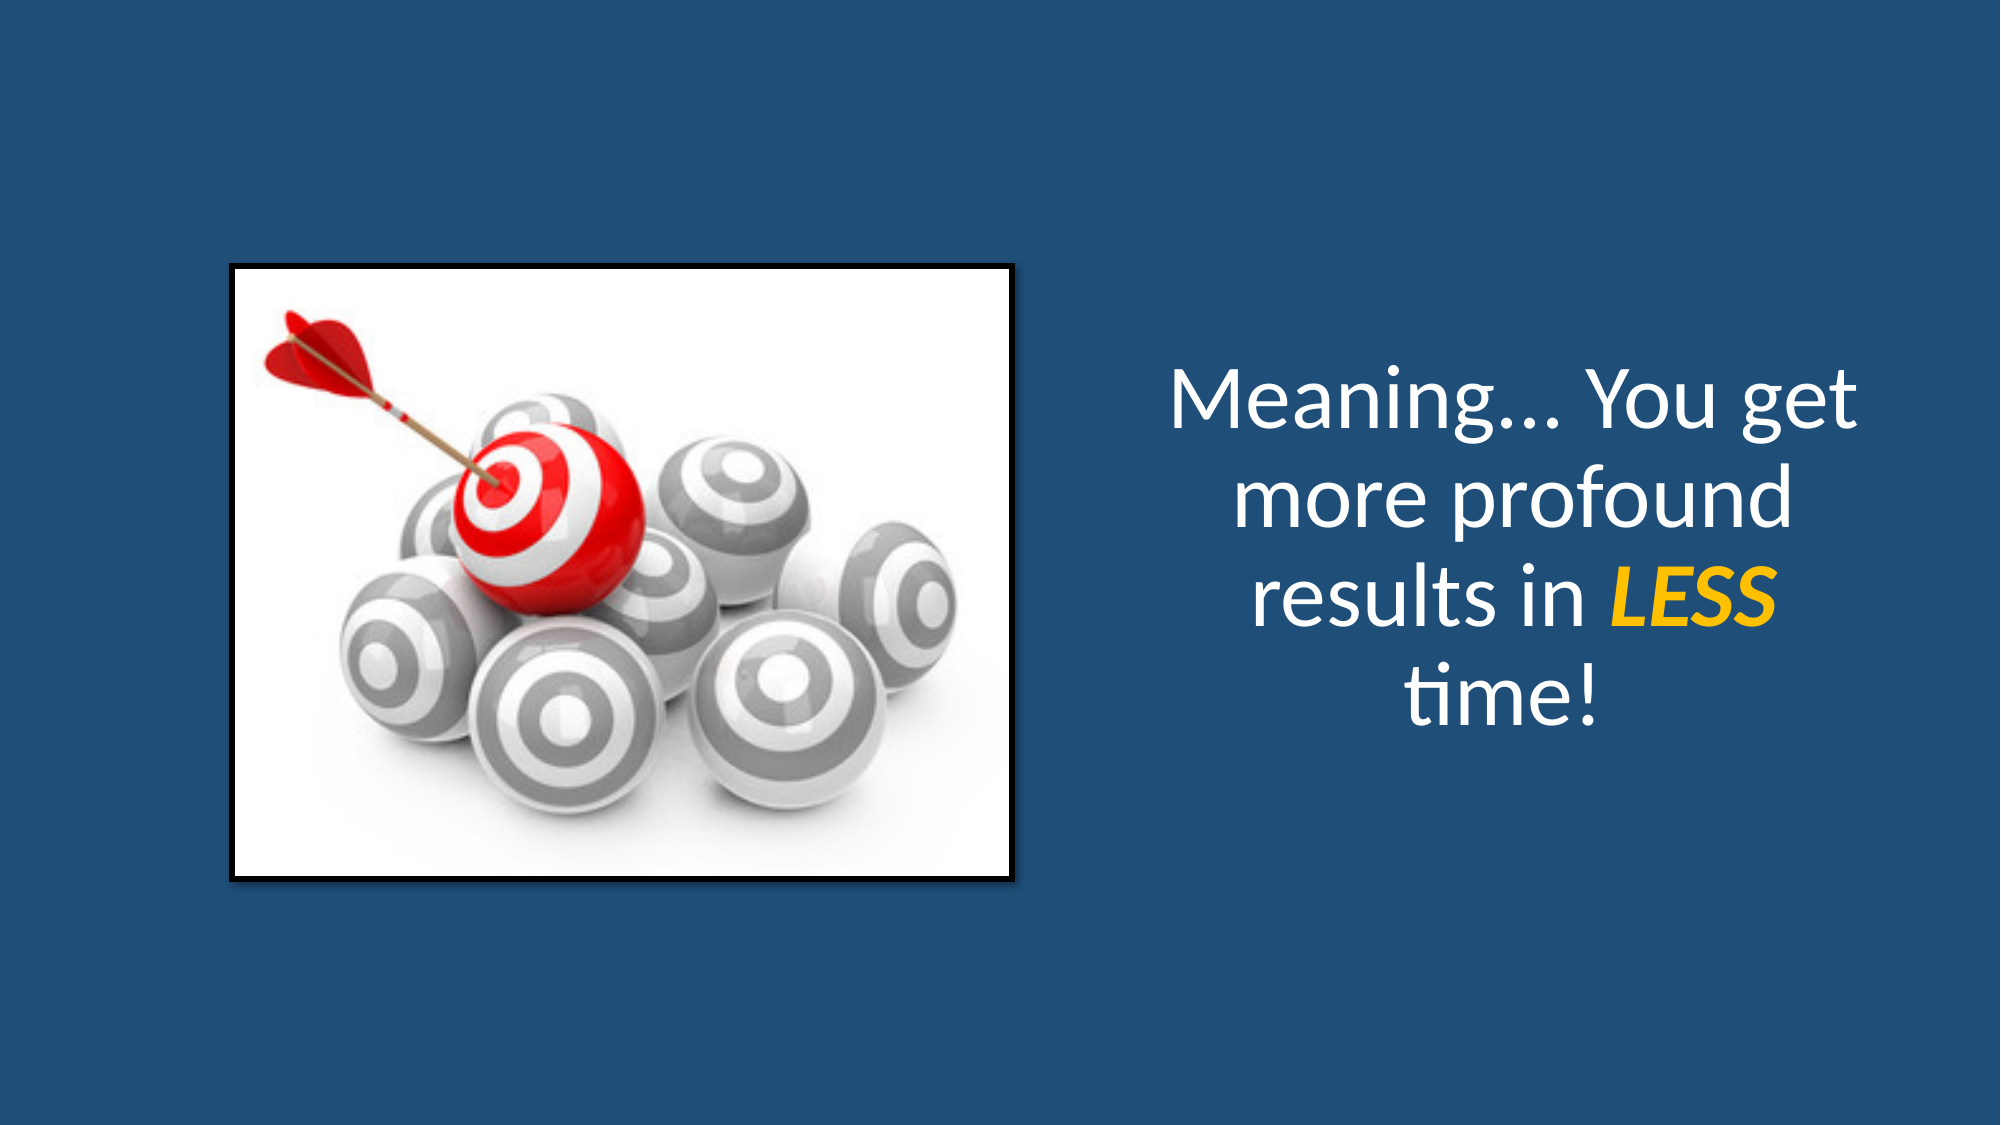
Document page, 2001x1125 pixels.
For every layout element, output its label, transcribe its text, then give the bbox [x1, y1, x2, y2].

list Meaning... You get more profound results in LESS time! [1150, 341, 1877, 876]
picture [234, 268, 1009, 876]
